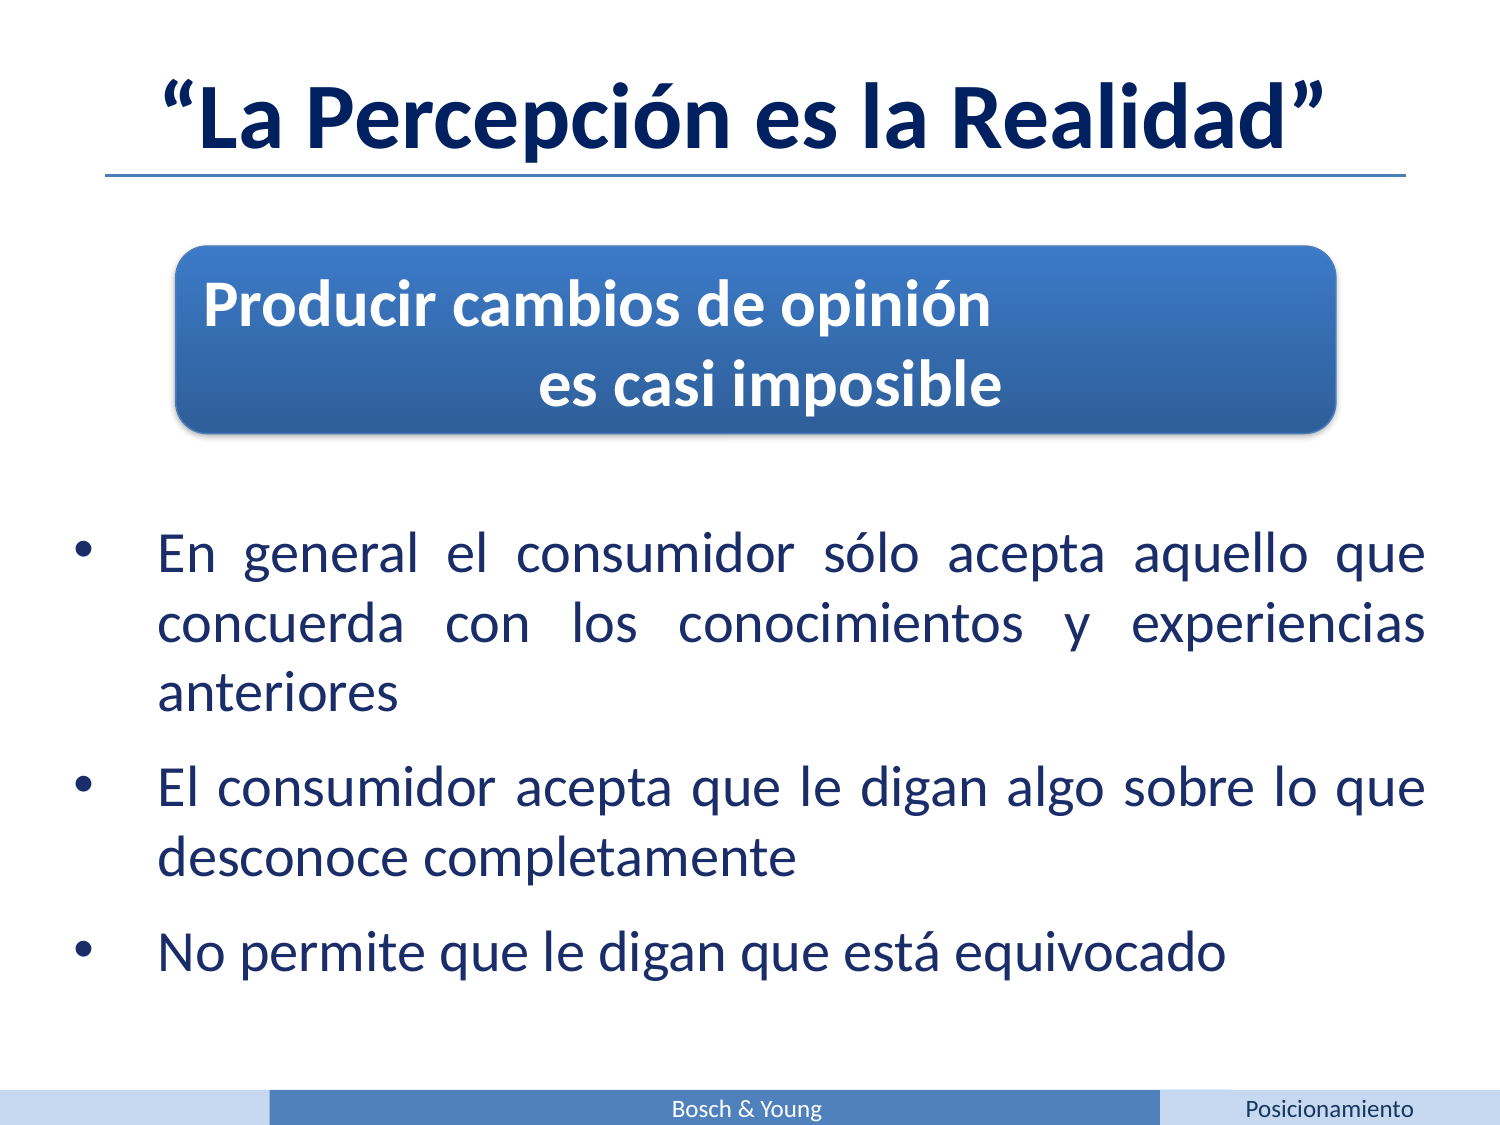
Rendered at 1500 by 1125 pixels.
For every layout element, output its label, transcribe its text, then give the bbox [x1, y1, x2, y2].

text_box Posicionamiento [1158, 1088, 1500, 1125]
text_box [0, 1088, 272, 1125]
text_box “La Percepción es la Realidad” [58, 46, 1430, 175]
text_box Bosch & Young [272, 1088, 1158, 1125]
text_box Producir cambios de opinión es casi imposible [174, 245, 1337, 435]
text_box En general el consumidor sólo acepta aquello que concuerda con los conocimientos y experiencias anteriores El consumidor acepta que le digan algo sobre lo que desconoce completamente No permite que le digan que está equivocado [58, 506, 1442, 991]
